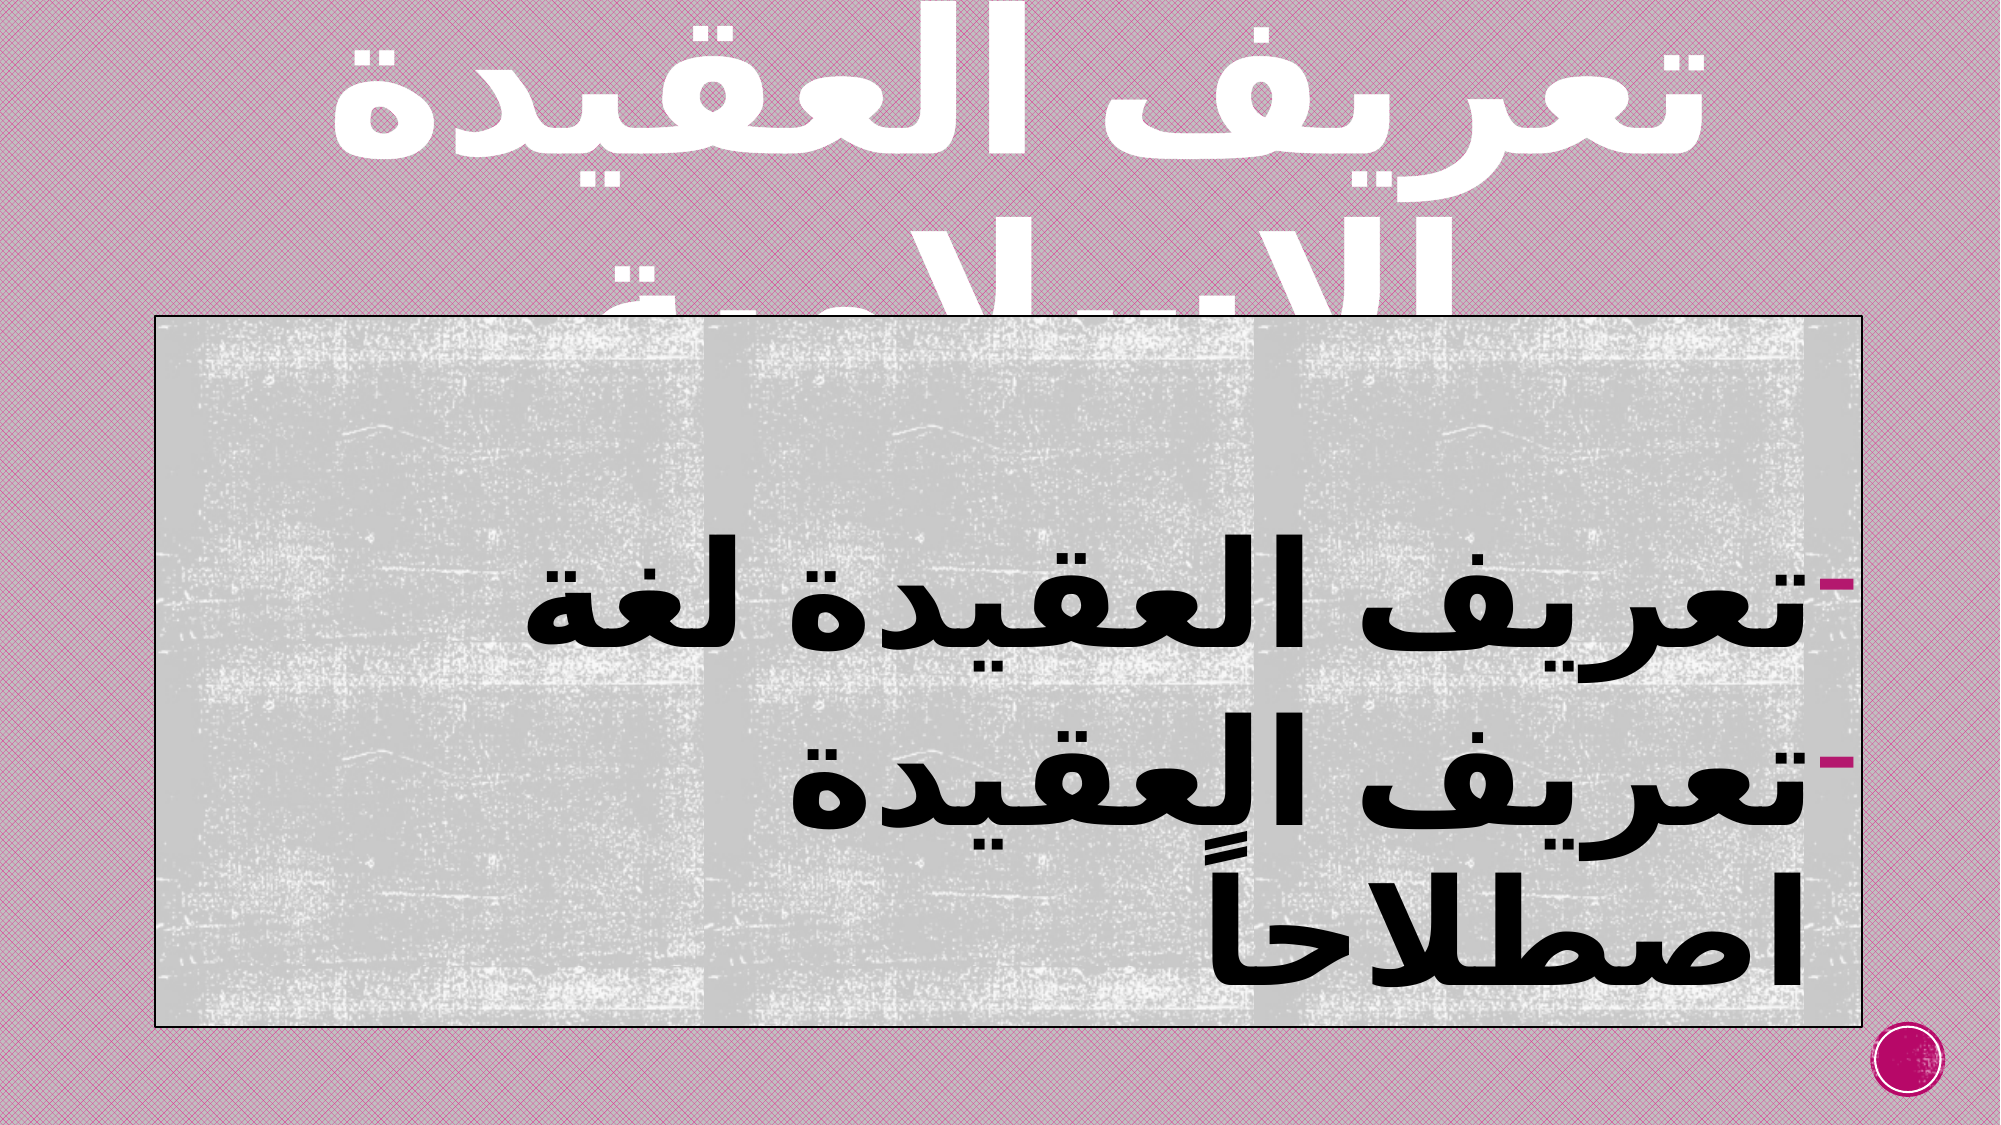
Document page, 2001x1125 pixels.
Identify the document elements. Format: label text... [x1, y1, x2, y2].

list تعريف العقيدة لغة تعريف العقيدة اصطلاحاً [154, 315, 1863, 1028]
title تعريف العقيدة الإسلامية [232, 44, 1813, 315]
